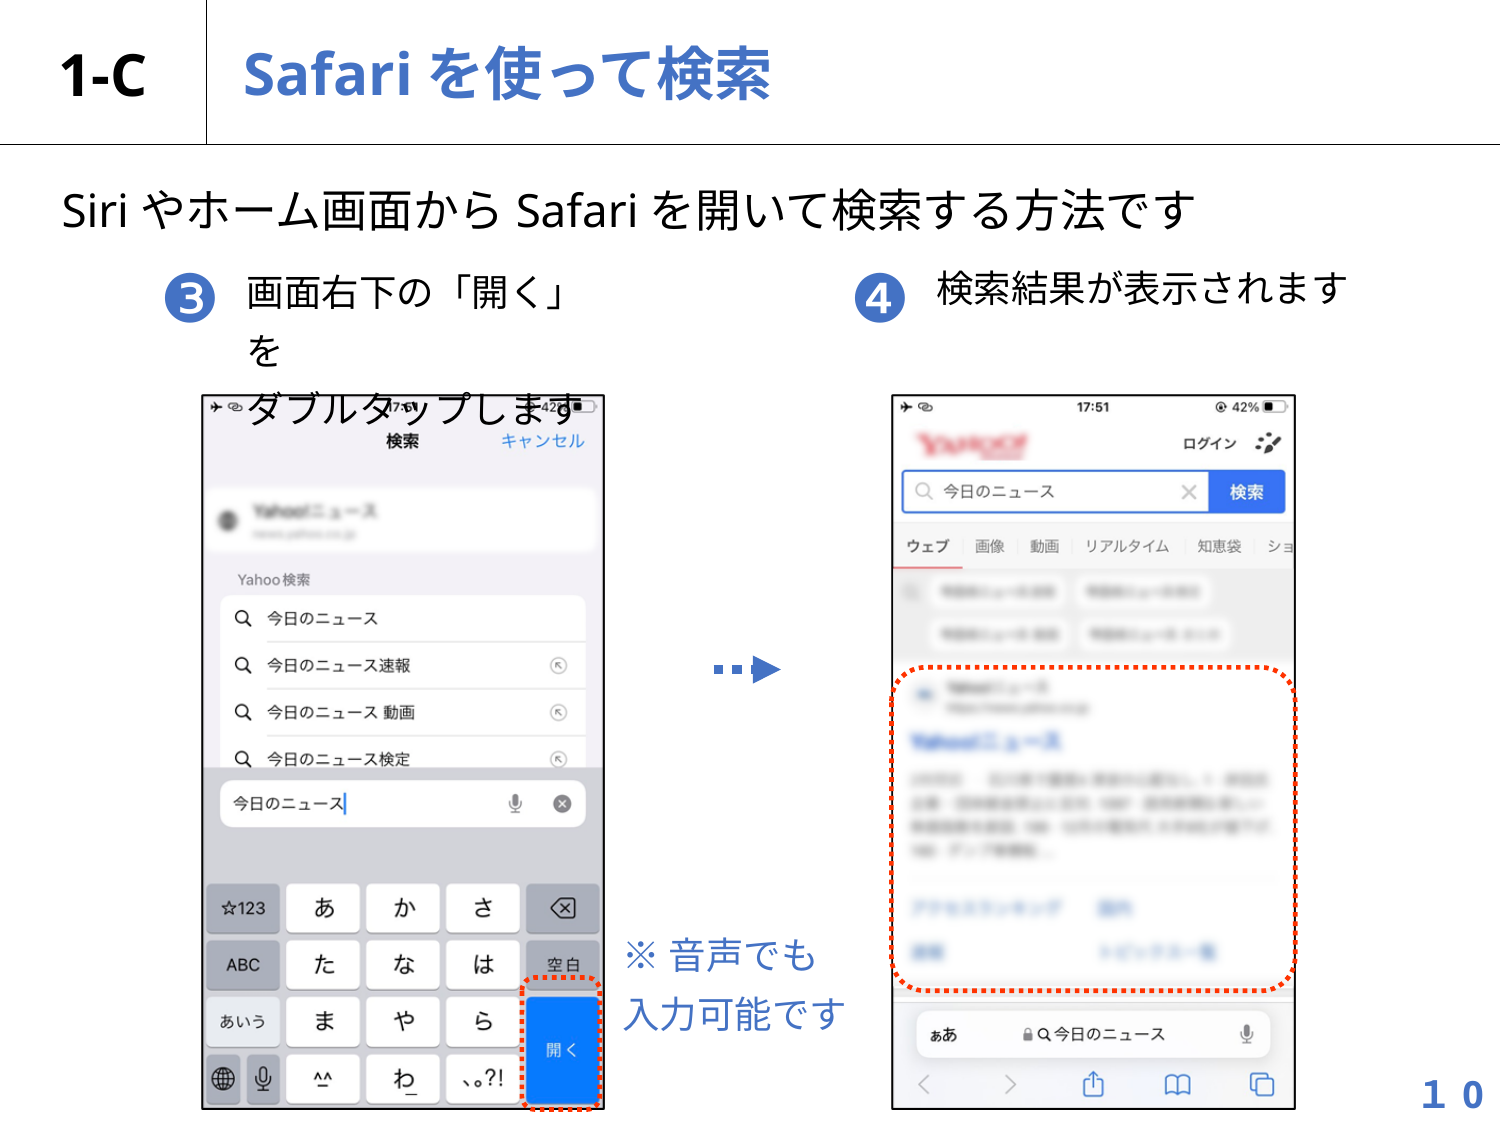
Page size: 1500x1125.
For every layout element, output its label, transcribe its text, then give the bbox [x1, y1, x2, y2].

text_box Siriやホーム画面からSafariを開いて検索する方法です [46, 180, 1500, 274]
text_box ❹ [835, 274, 924, 343]
text_box 1-C [0, 0, 207, 147]
picture [201, 394, 605, 1110]
picture [891, 394, 1296, 1110]
text_box １0 [1399, 1063, 1500, 1123]
text_box ❸ [145, 274, 223, 343]
title Safariを使って検索 [228, 36, 1472, 116]
text_box 検索結果が表示されます [921, 274, 1446, 318]
text_box ※音声でも 入力可能です [607, 911, 868, 1044]
text_box 画面右下の「開く」を ダブルタップします [231, 274, 631, 439]
